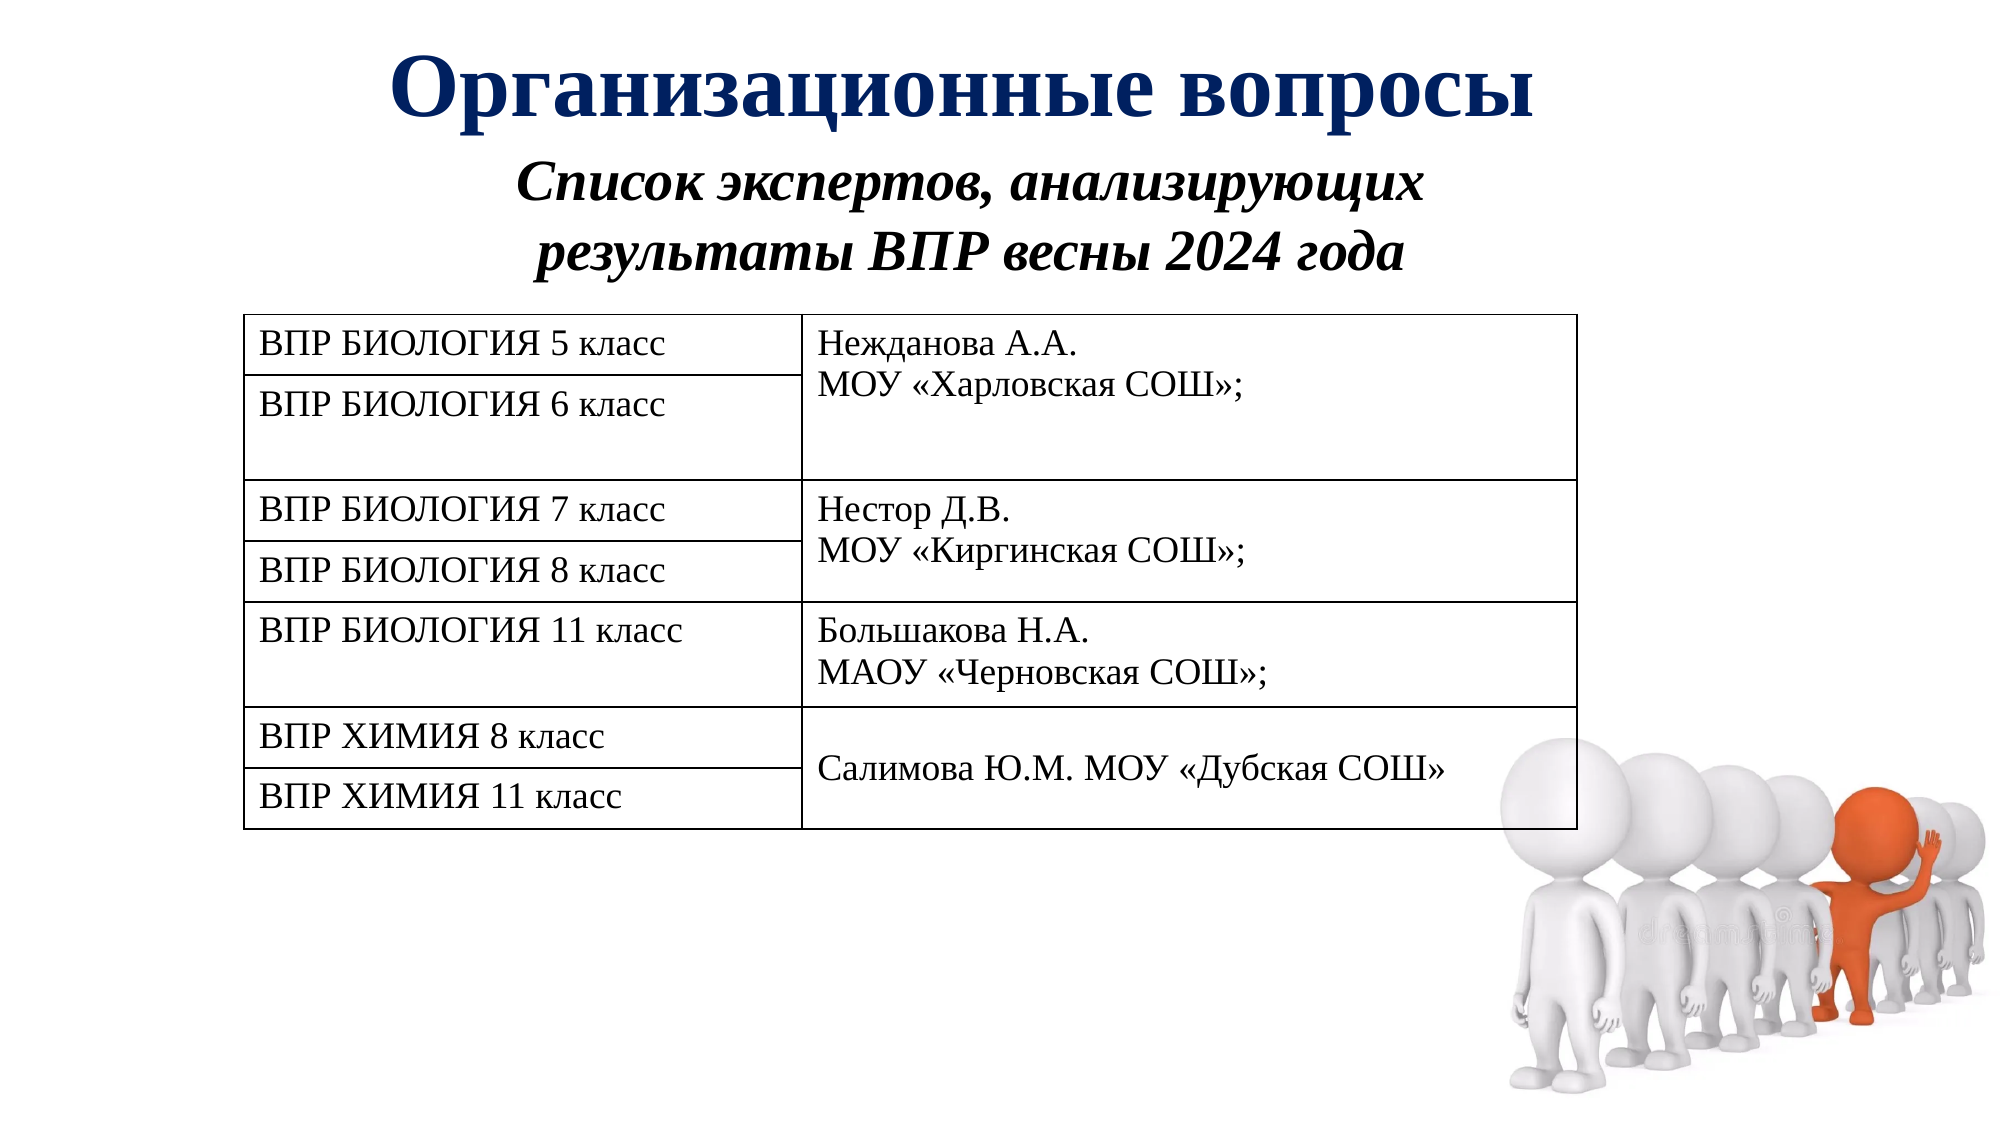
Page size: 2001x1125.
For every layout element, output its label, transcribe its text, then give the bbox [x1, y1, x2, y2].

table_cell ВПР БИОЛОГИЯ 8 класс [245, 542, 801, 601]
table_cell ВПР ХИМИЯ 8 класс [245, 708, 801, 767]
table_header ВПР БИОЛОГИЯ 5 класс [245, 315, 801, 374]
table_header Нежданова А.А. МОУ «Харловская СОШ»; [803, 315, 1576, 479]
text_box Организационные вопросы [373, 0, 2000, 196]
table_cell ВПР БИОЛОГИЯ 7 класс [245, 481, 801, 540]
table_cell Салимова Ю.М. МОУ «Дубская СОШ» [803, 708, 1576, 828]
picture [1482, 737, 2000, 1124]
table_cell ВПР ХИМИЯ 11 класс [245, 769, 801, 828]
text_box Список экспертов, анализирующих результаты ВПР весны 2024 года [65, 134, 1877, 289]
table_cell ВПР БИОЛОГИЯ 6 класс [245, 376, 801, 479]
table_cell Нестор Д.В. МОУ «Киргинская СОШ»; [803, 481, 1576, 601]
table_cell Большакова Н.А. МАОУ «Черновская СОШ»; [803, 603, 1576, 706]
table_cell ВПР БИОЛОГИЯ 11 класс [245, 603, 801, 706]
